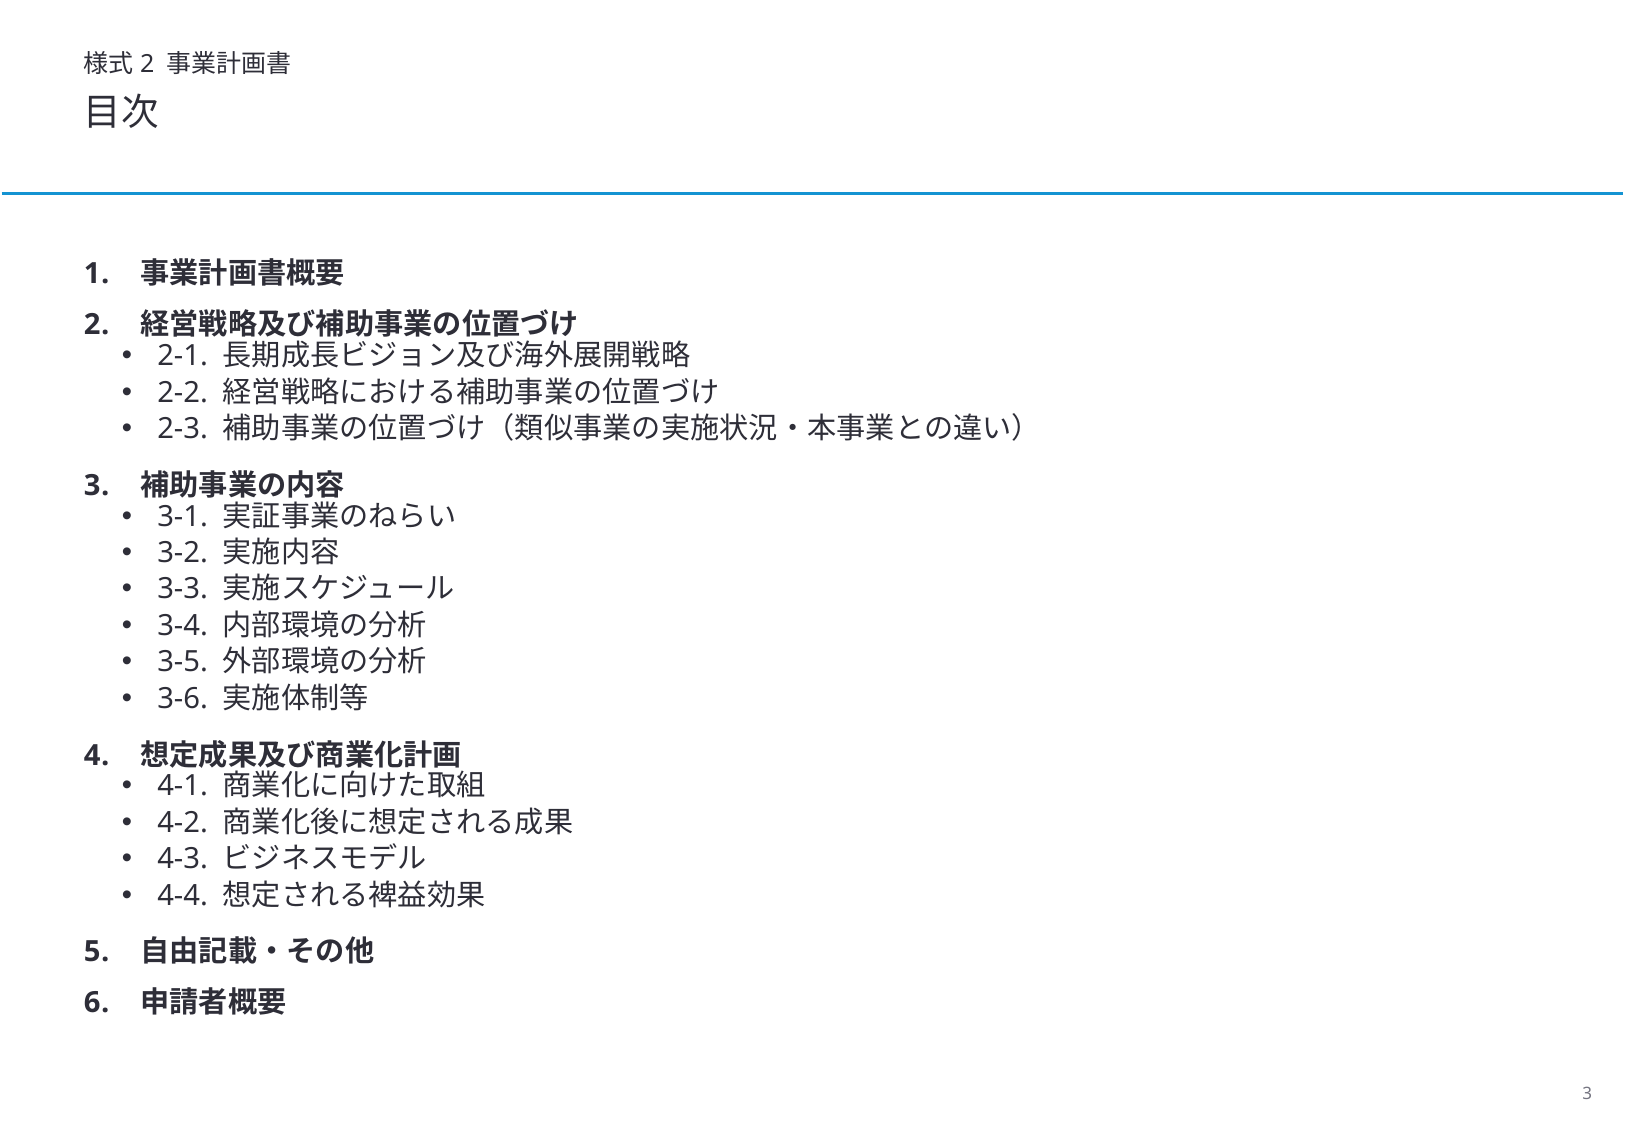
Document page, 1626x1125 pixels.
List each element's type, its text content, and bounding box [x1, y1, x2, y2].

list 事業計画書概要 経営戦略及び補助事業の位置づけ 2-1. 長期成長ビジョン及び海外展開戦略 2-2. 経営戦略における補助事業の位置づけ 2-3. 補助事業の位置づけ（類似事業の実施状況・本事業との違い） 補助事業の内容 3-1. 実証事業のねらい 3-2. 実施内容 3-3. 実施スケジュール 3-4. 内部環境の分析 3-5. 外部環境の分析 3-6. 実施体制等 想定成果及び商業化計画 4-1. 商業化に向けた取組 4-2. 商業化後に想定される成果 4-3. ビジネスモデル 4-4. 想定される裨益効果 自由記載・その他 申請者概要 [84, 243, 1543, 1065]
list 様式2 事業計画書 [84, 40, 1543, 82]
list 目次 [84, 83, 1543, 183]
